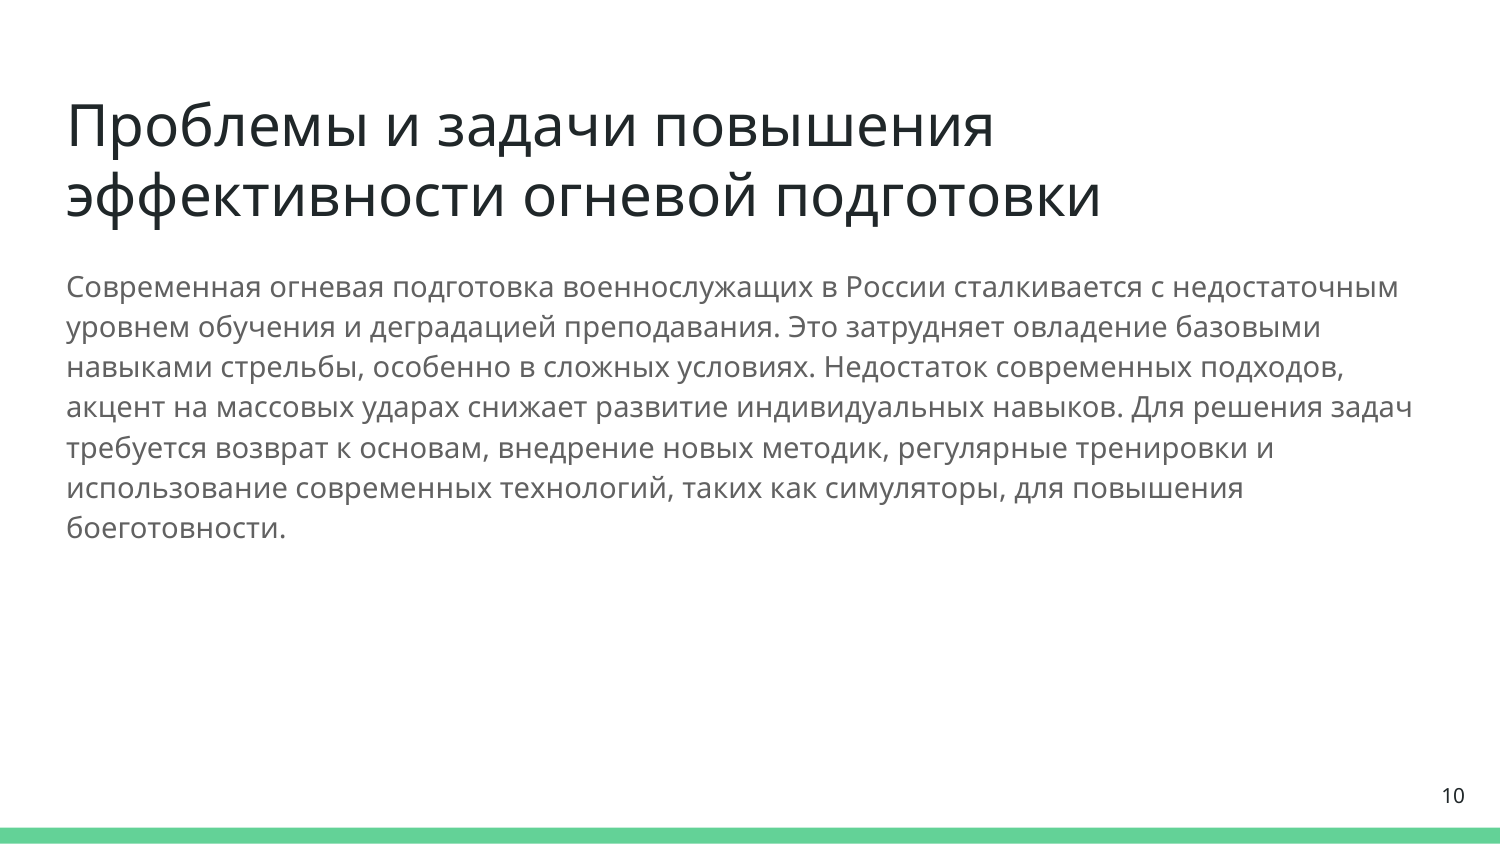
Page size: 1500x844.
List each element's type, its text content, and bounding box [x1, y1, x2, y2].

list Современная огневая подготовка военнослужащих в России сталкивается с недостаточным уровнем обучения и деградацией преподавания. Это затрудняет овладение базовыми навыками стрельбы, особенно в сложных условиях. Недостаток современных подходов, акцент на массовых ударах снижает развитие индивидуальных навыков. Для решения задач требуется возврат к основам, внедрение новых методик, регулярные тренировки и использование современных технологий, таких как симуляторы, для повышения боеготовности. [51, 248, 1449, 774]
slide_number 10 [1389, 764, 1480, 830]
title Проблемы и задачи повышения эффективности огневой подготовки [51, 72, 1449, 167]
